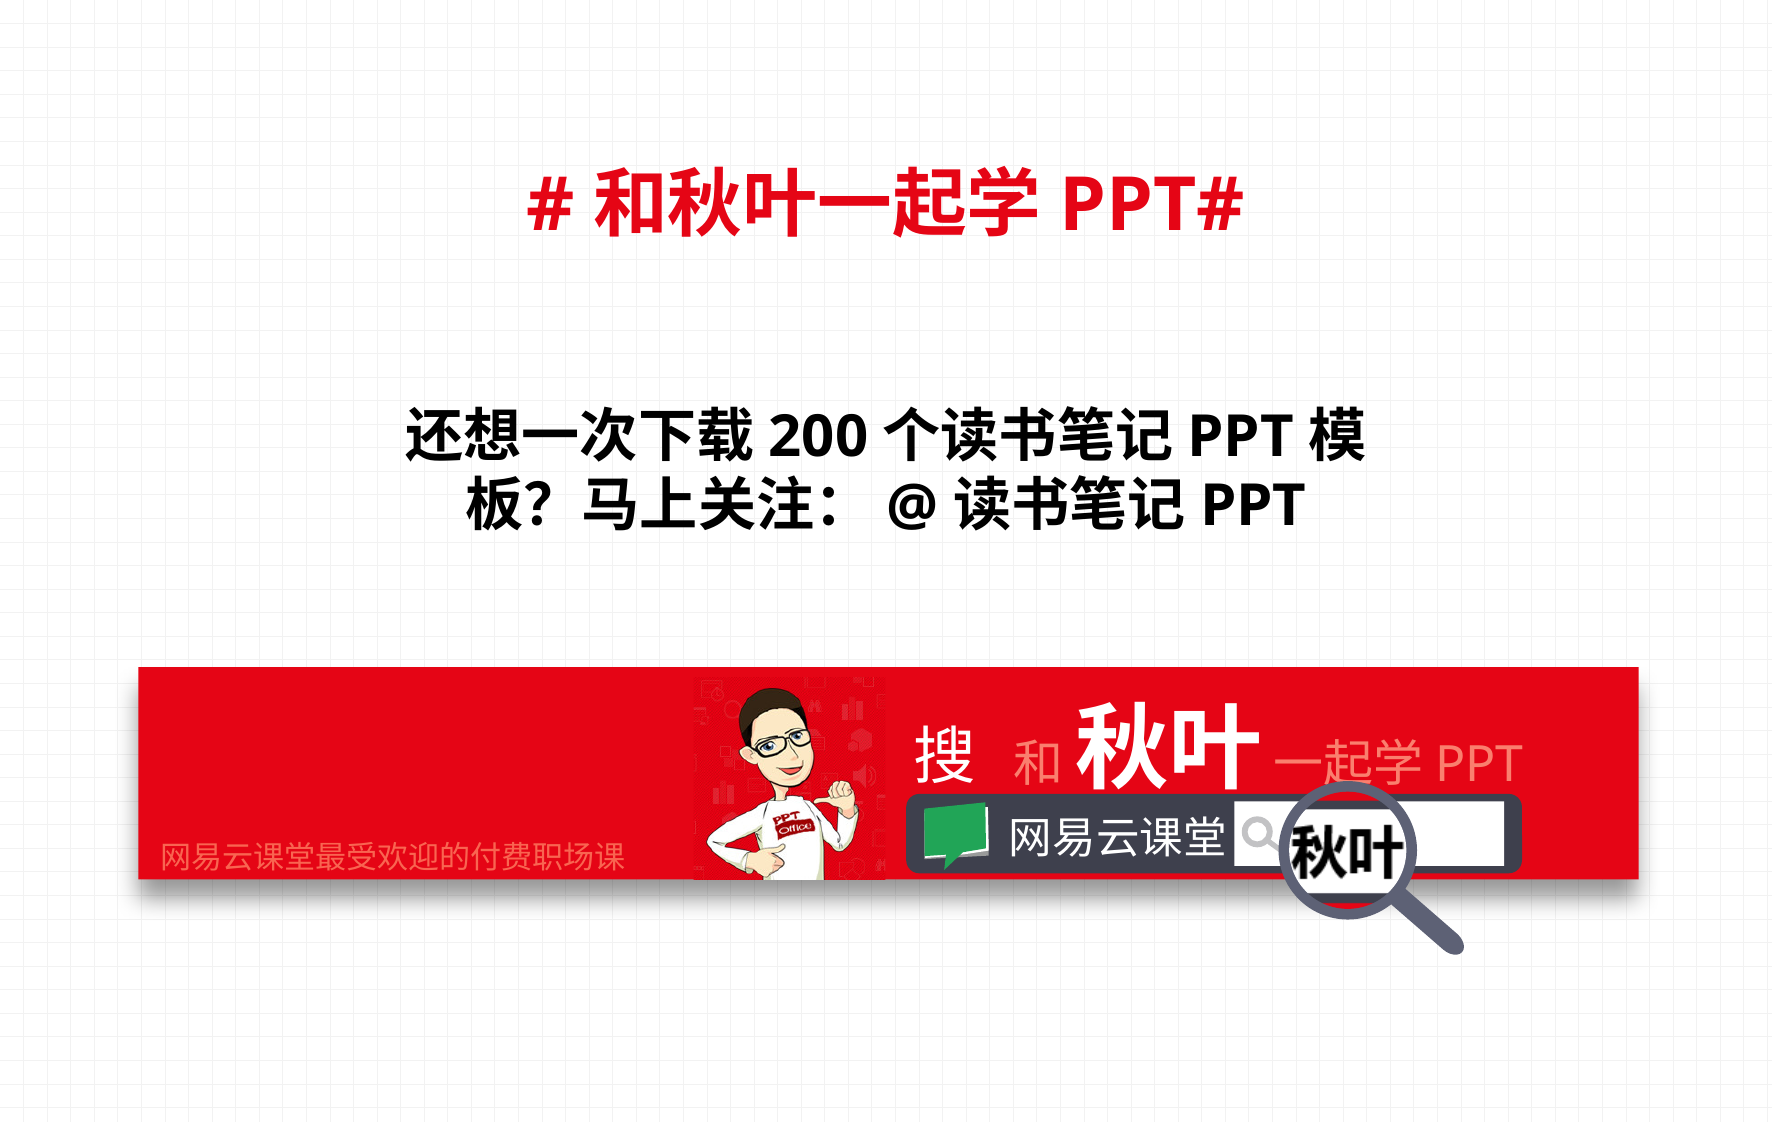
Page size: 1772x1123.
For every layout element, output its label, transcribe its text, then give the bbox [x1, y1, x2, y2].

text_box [138, 666, 1639, 931]
text_box #和秋叶一起学PPT# 还想一次下载200个读书笔记PPT模板？马上关注：@读书笔记PPT [361, 148, 1411, 545]
